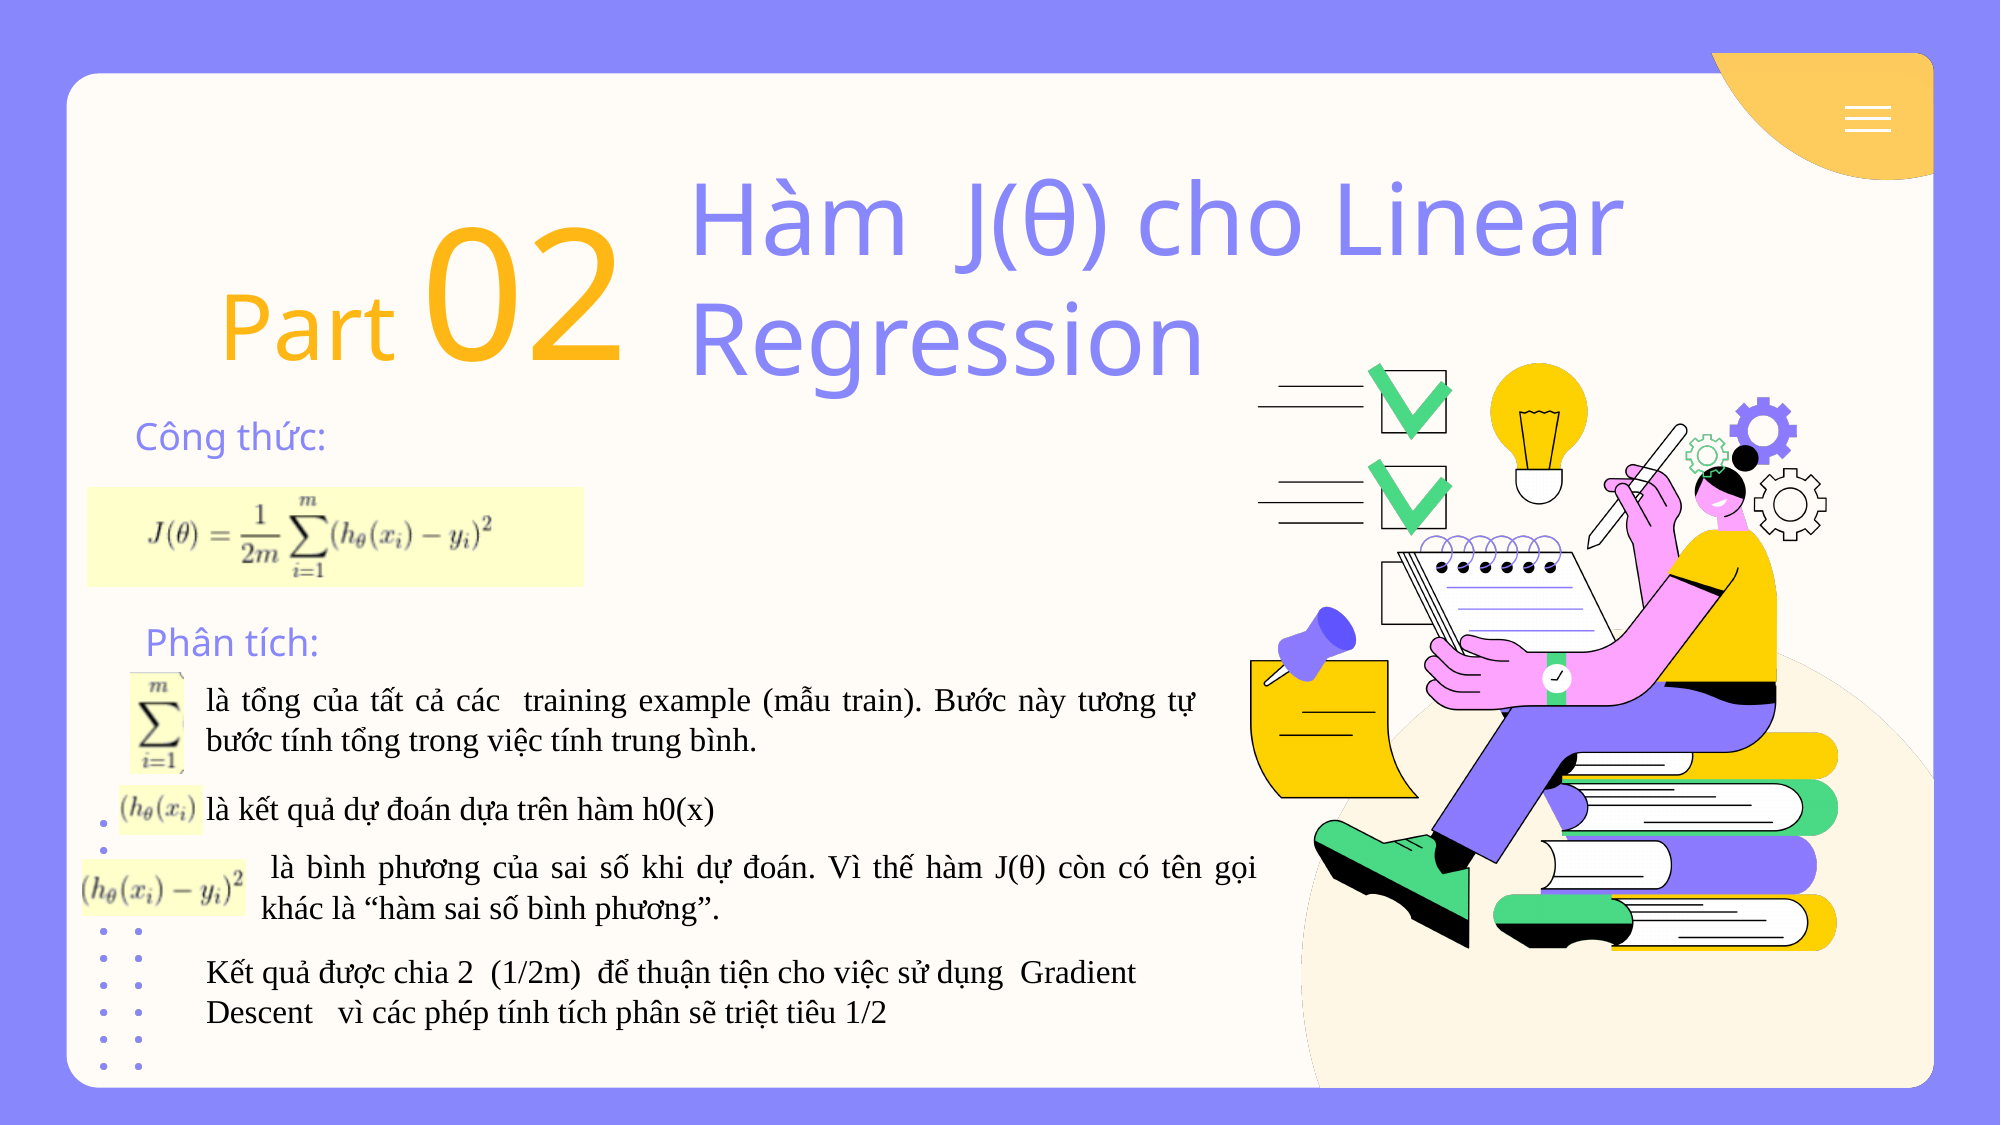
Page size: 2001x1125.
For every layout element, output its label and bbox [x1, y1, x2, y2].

picture [82, 785, 246, 1070]
picture [1250, 363, 1838, 951]
text_box [0, 0, 2000, 1125]
text_box [66, 73, 1934, 1088]
text_box [1711, 53, 1934, 180]
picture [87, 487, 584, 587]
picture [130, 672, 184, 774]
